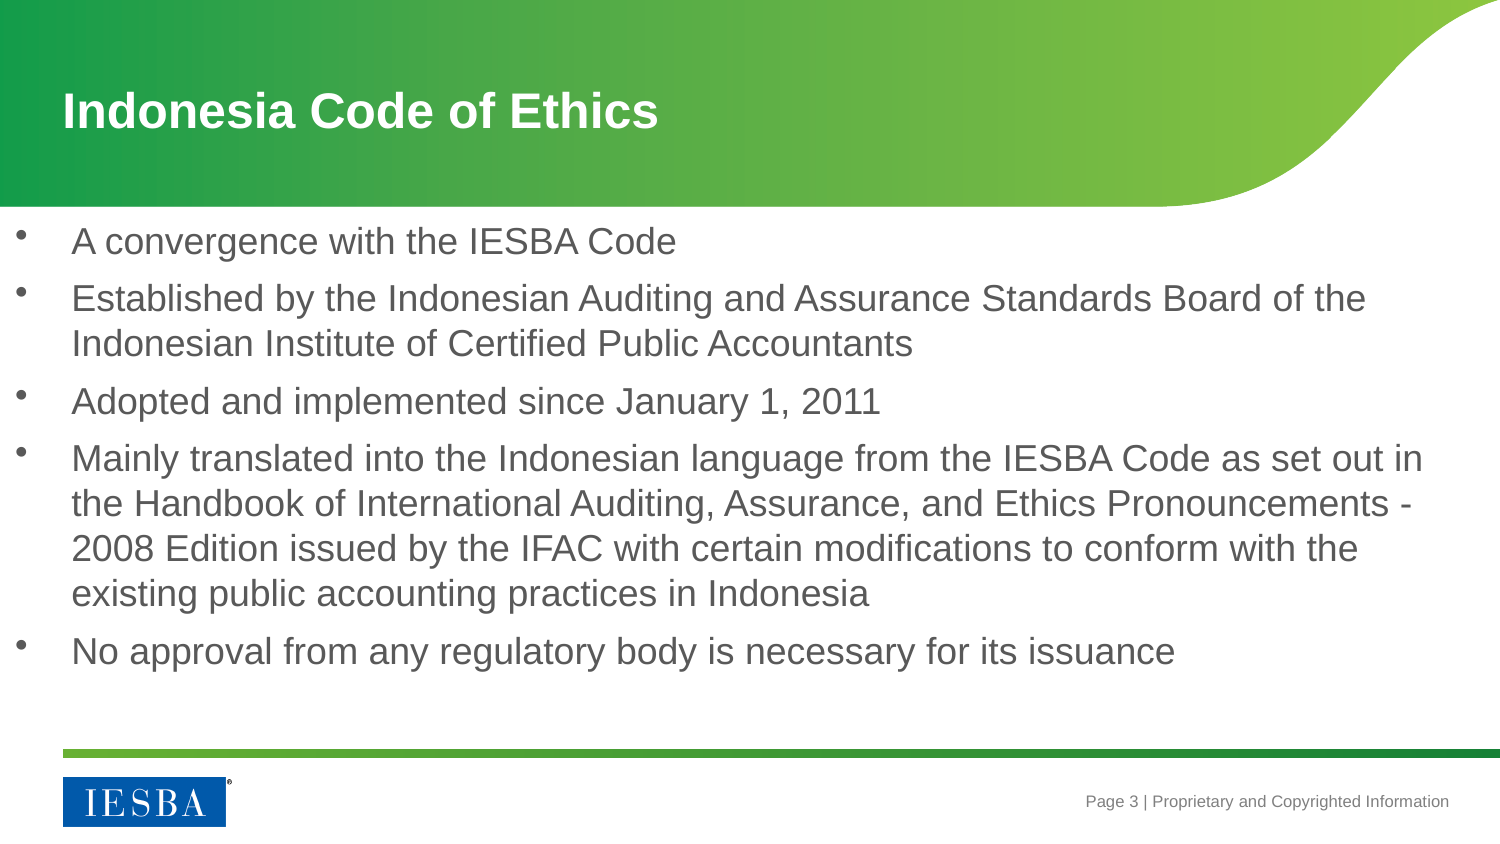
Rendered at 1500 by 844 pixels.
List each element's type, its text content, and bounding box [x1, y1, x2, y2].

title Indonesia Code of Ethics [62, 75, 1300, 142]
picture [63, 777, 232, 827]
picture [0, 0, 1500, 207]
list A convergence with the IESBA Code Established by the Indonesian Auditing and Assurance Standards Board of the Indonesian Institute of Certified Public Accountants Adopted and implemented since January 1, 2011 Mainly translated into the Indonesian language from the IESBA Code as set out in the Handbook of International Auditing, Assurance, and Ethics Pronouncements - 2008 Edition issued by the IFAC with certain modifications to conform with the existing public accounting practices in Indonesia No approval from any regulatory body is necessary for its issuance [0, 209, 1500, 747]
